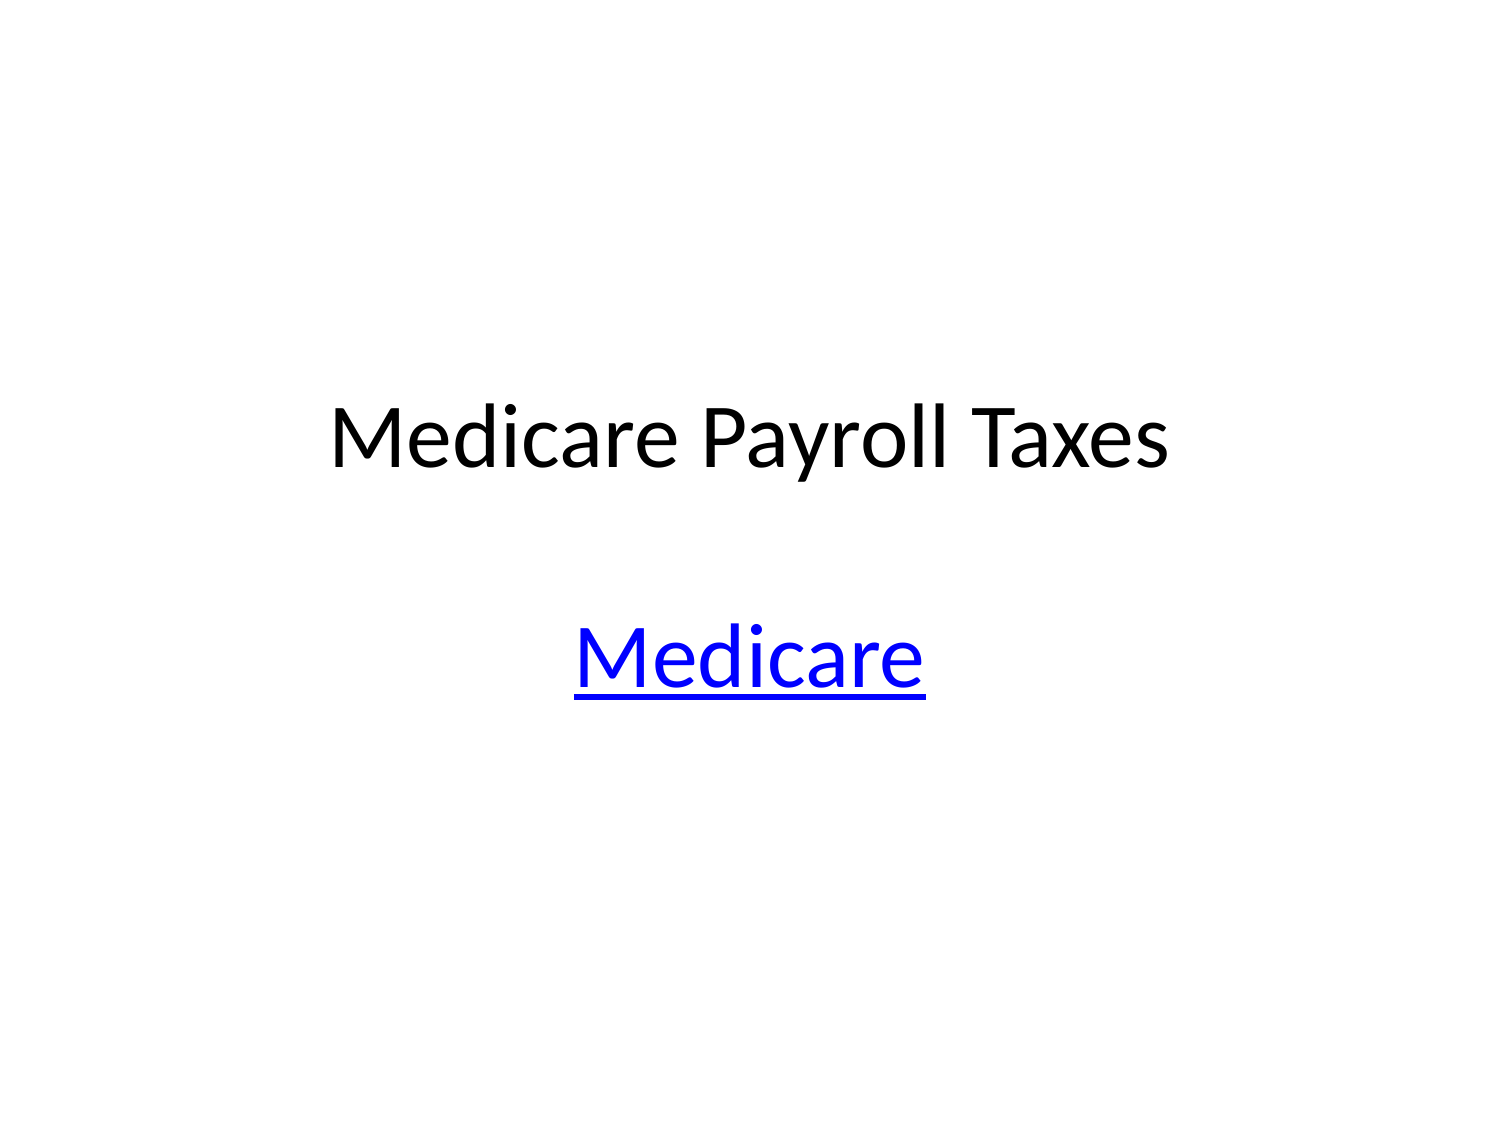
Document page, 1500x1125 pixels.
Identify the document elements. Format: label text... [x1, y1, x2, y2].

title Medicare Payroll Taxes Medicare [74, 44, 1426, 1038]
